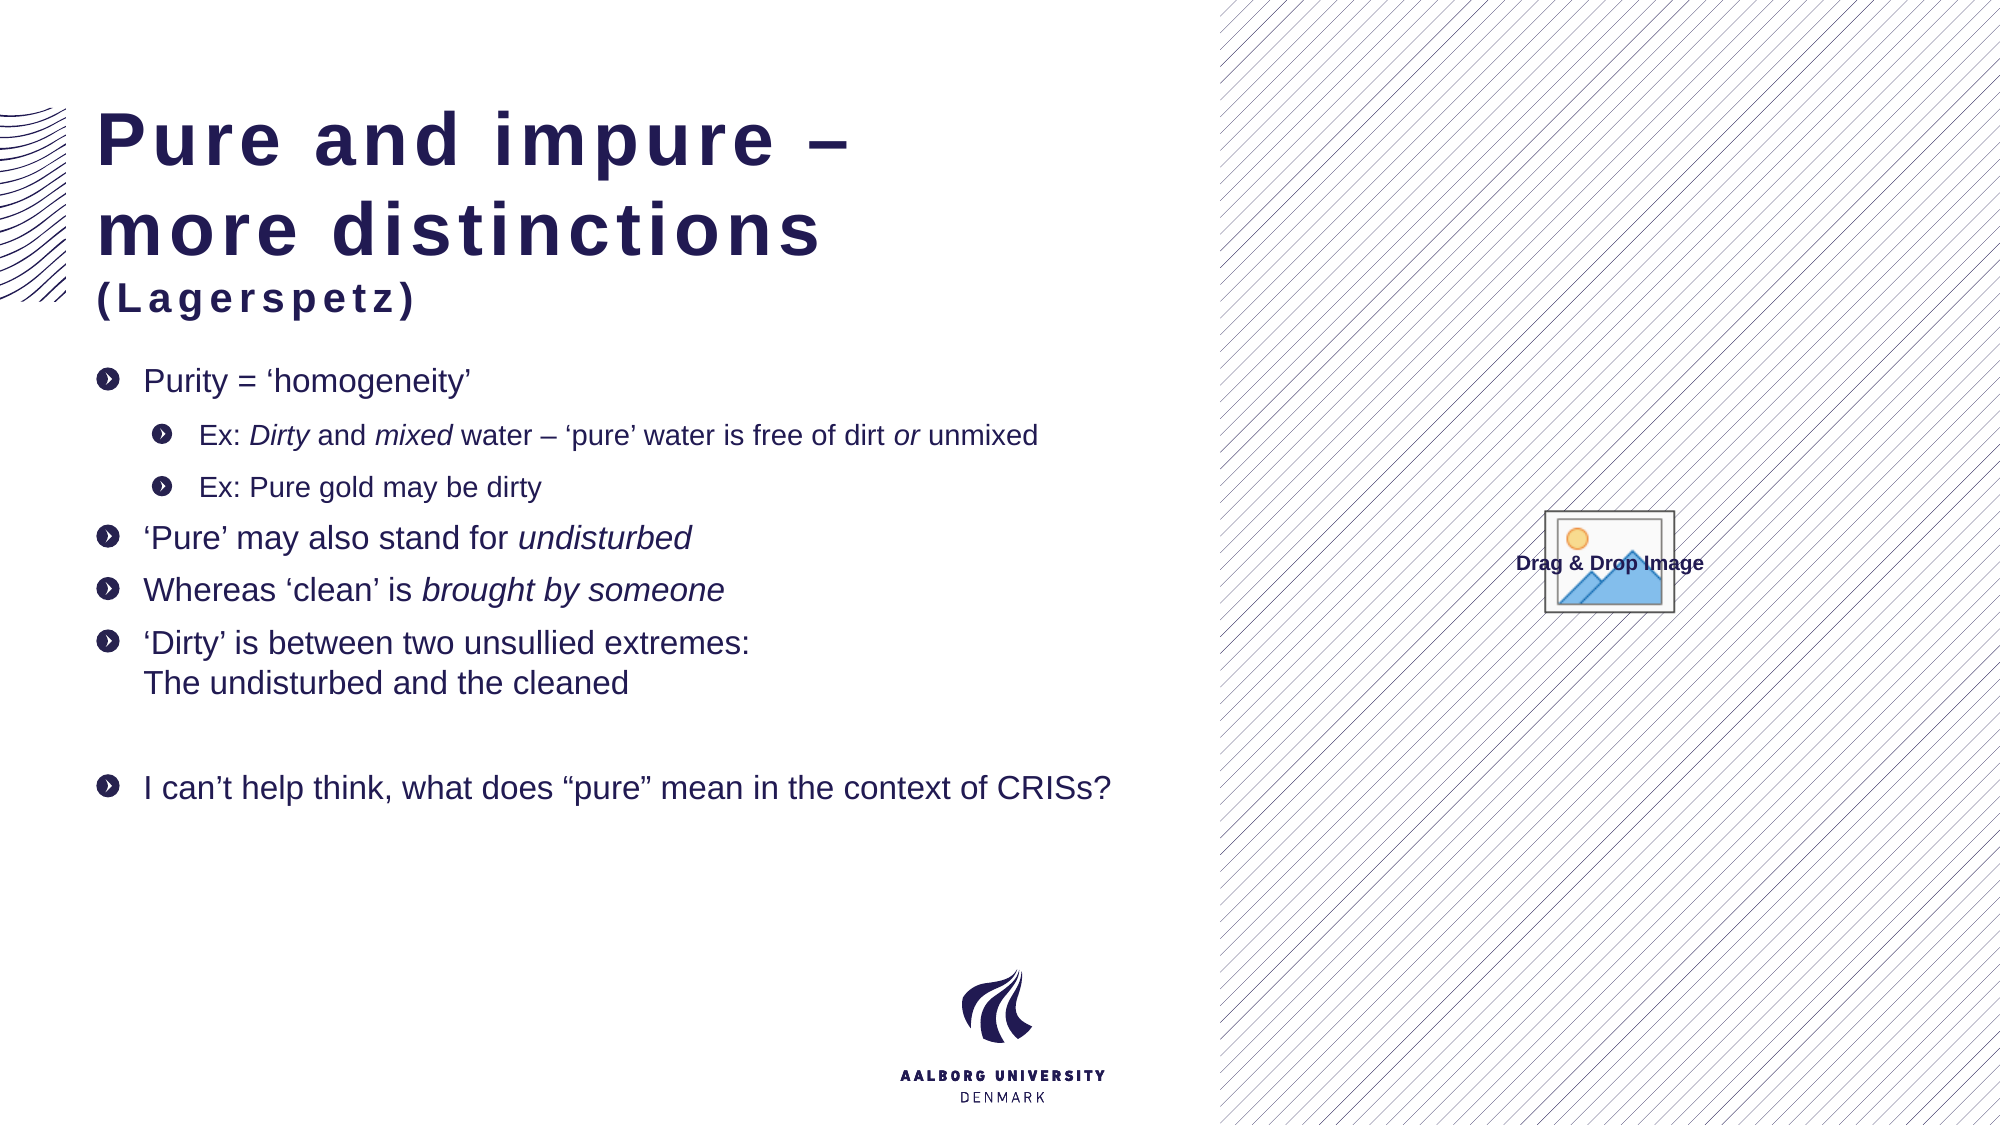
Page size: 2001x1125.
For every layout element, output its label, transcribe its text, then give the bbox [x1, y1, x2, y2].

title Pure and impure – more distinctions (Lagerspetz) [96, 58, 940, 325]
list Purity = ‘homogeneity’ Ex: Dirty and mixed water – ‘pure’ water is free of dirt or unmixed Ex: Pure gold may be dirty ‘Pure’ may also stand for undisturbed Whereas ‘clean’ is brought by someone ‘Dirty’ is between two unsullied extremes: The undisturbed and the cleaned I can’t help think, what does “pure” mean in the context of CRISs? [96, 351, 1135, 968]
picture [1220, 0, 2000, 1125]
